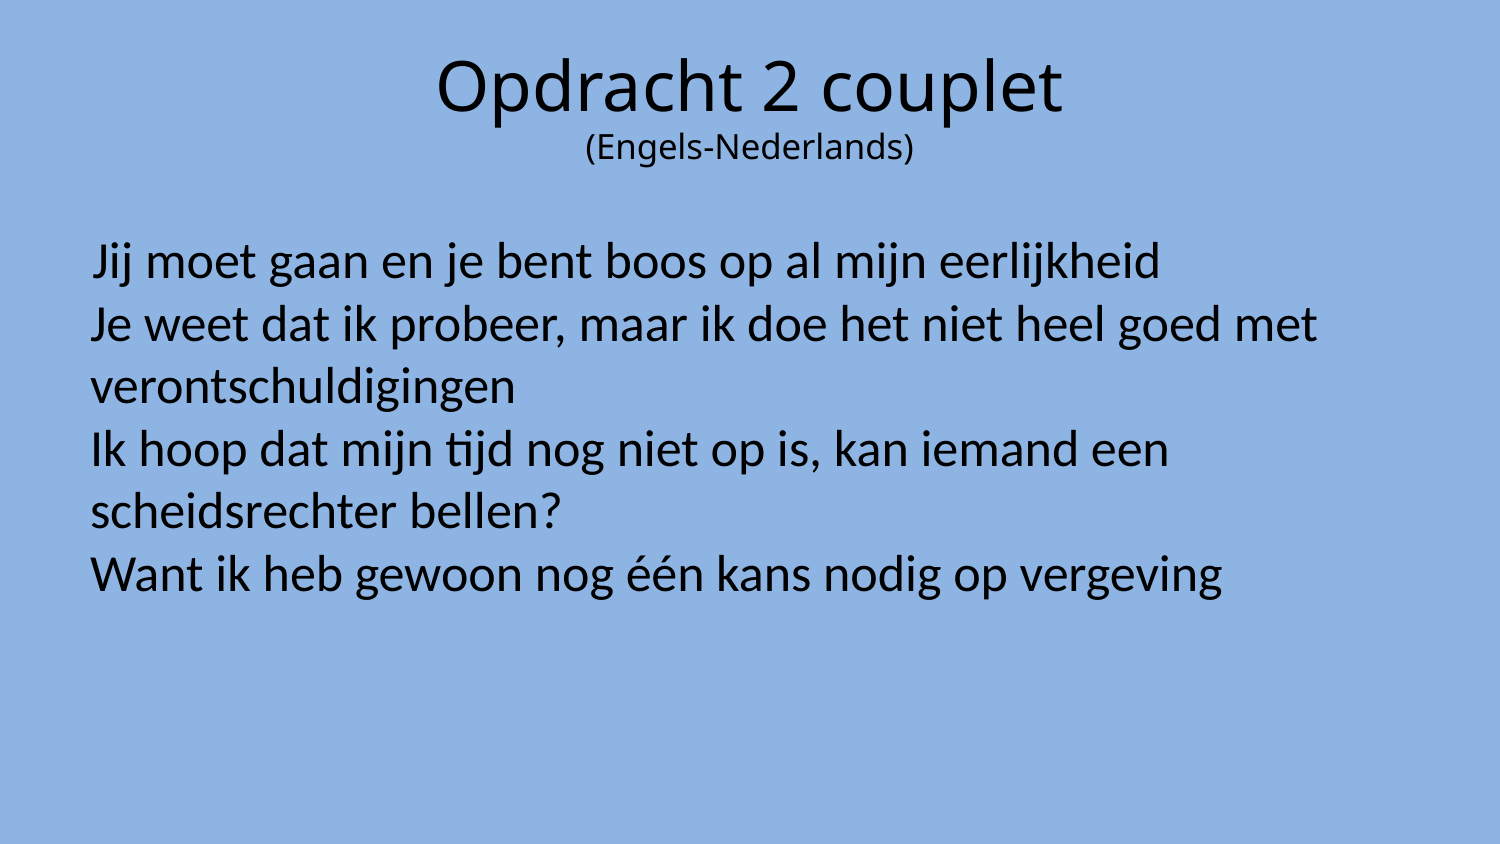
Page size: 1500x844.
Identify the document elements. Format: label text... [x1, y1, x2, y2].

title Opdracht 2 couplet (Engels-Nederlands) [75, 33, 1425, 175]
list Jij moet gaan en je bent boos op al mijn eerlijkheid Je weet dat ik probeer, maar ik doe het niet heel goed met verontschuldigingen Ik hoop dat mijn tijd nog niet op is, kan iemand een scheidsrechter bellen? Want ik heb gewoon nog één kans nodig op vergeving [75, 219, 1425, 777]
